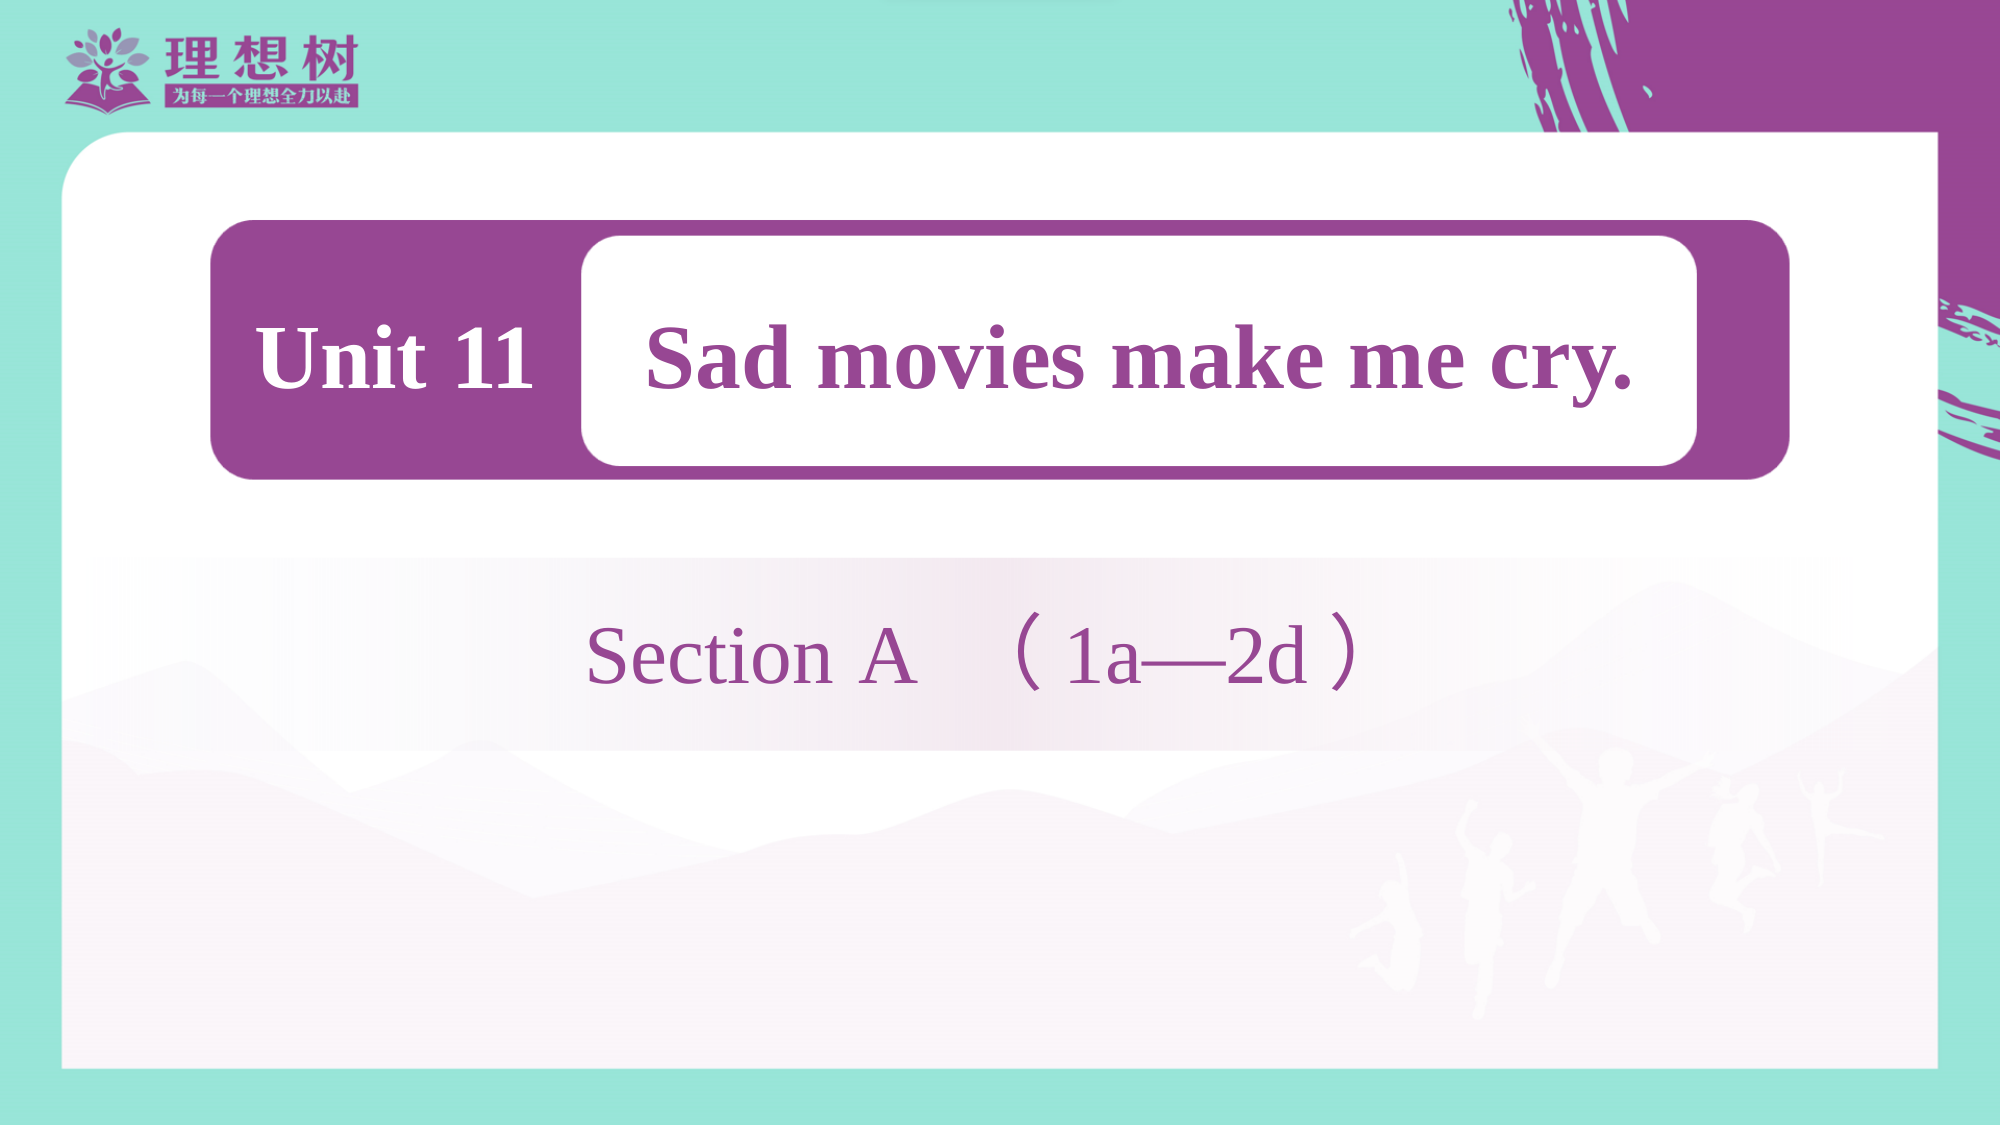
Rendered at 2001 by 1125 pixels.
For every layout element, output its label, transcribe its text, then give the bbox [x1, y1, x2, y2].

picture [0, 0, 2000, 1125]
text_box Unit 11 [210, 241, 582, 461]
text_box Sad movies make me cry. [584, 241, 1695, 461]
text_box Section A （1a—2d） [58, 543, 1938, 756]
